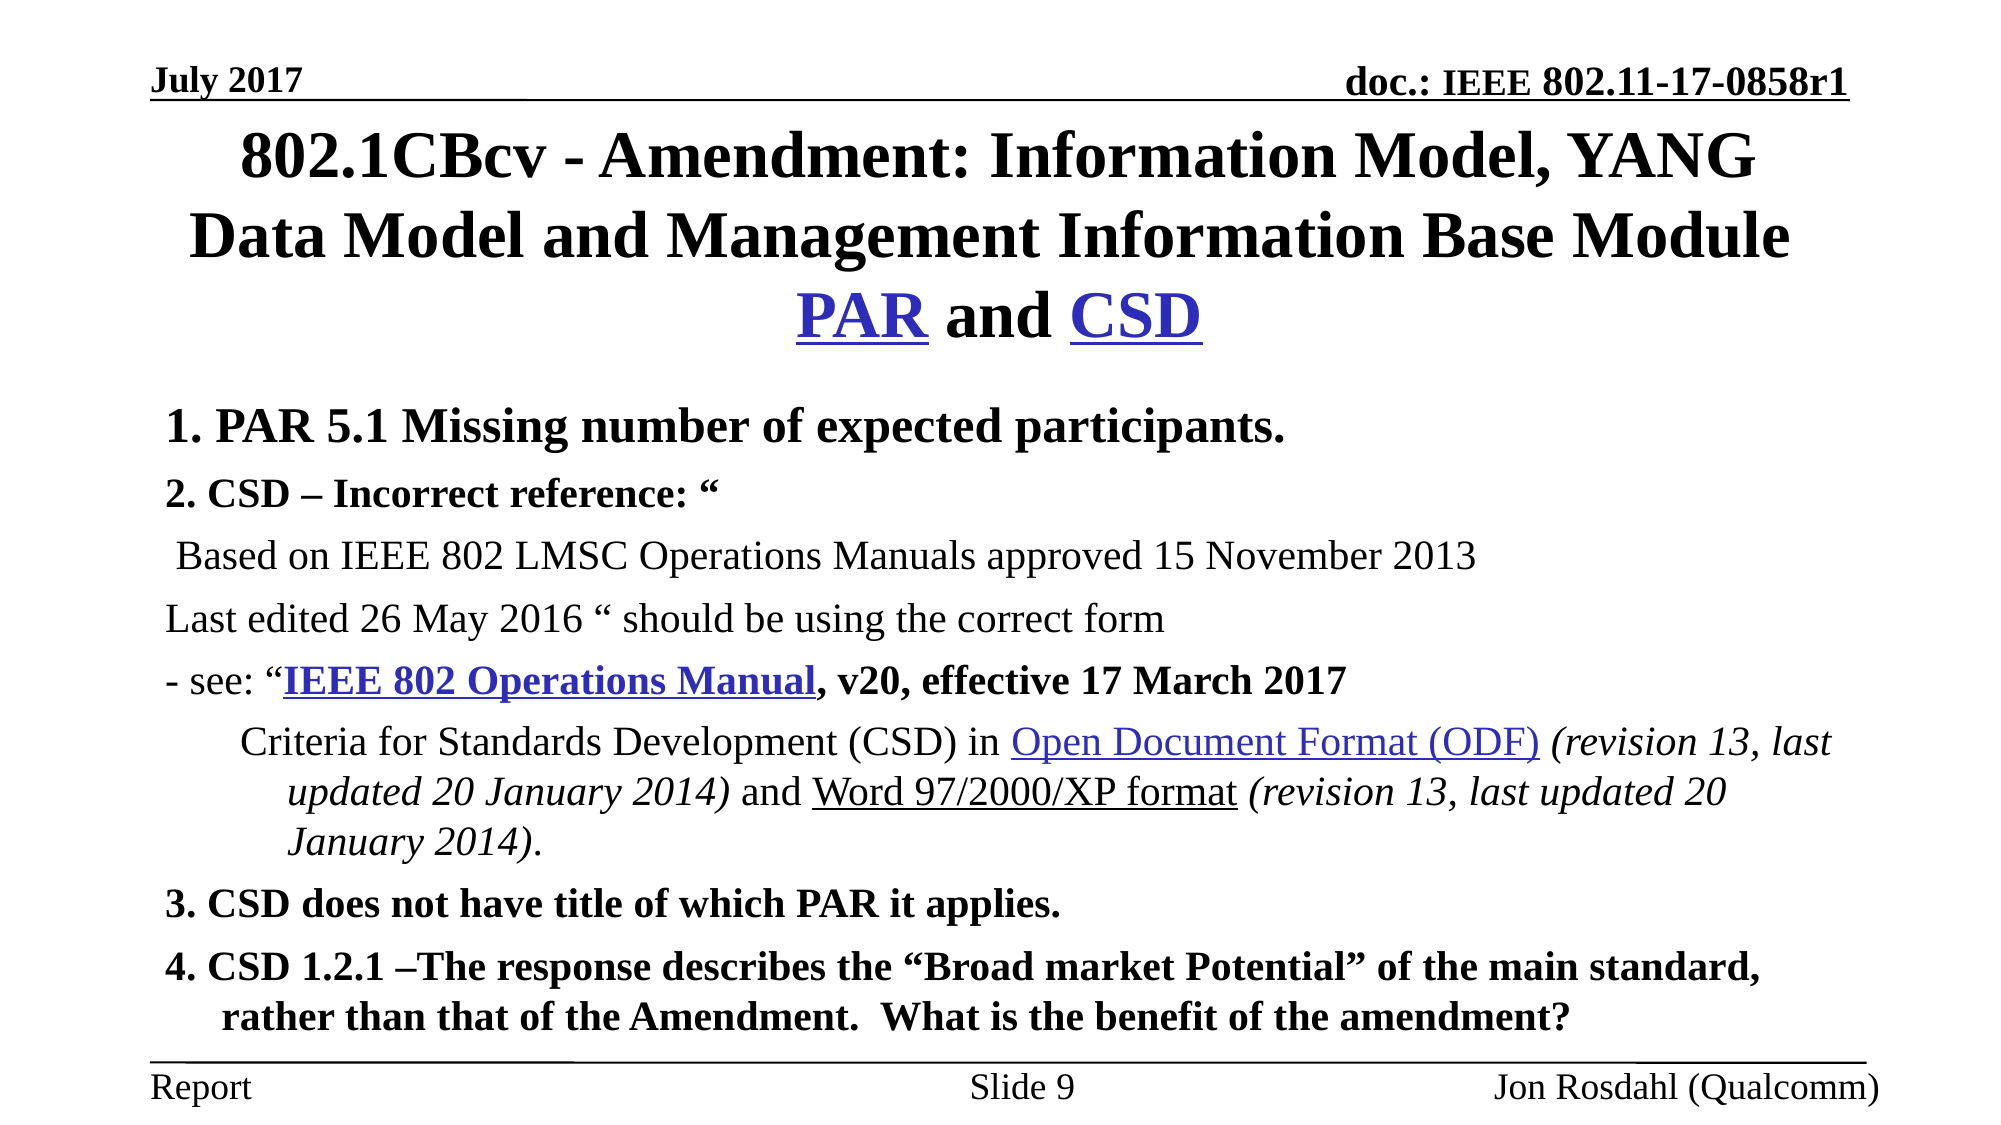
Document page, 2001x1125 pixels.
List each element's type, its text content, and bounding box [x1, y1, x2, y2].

footer Jon Rosdahl (Qualcomm) [1436, 1061, 1881, 1108]
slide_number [149, 49, 431, 100]
list 1. PAR 5.1 Missing number of expected participants. 2. CSD – Incorrect reference: “ Based on IEEE 802 LMSC Operations Manuals approved 15 November 2013 Last edited 26 May 2016 “ should be using the correct form - see: “IEEE 802 Operations Manual, v20, effective 17 March 2017 Criteria for Standards Development (CSD) in Open Document Format (ODF) (revision 13, last updated 20 January 2014) and Word 97/2000/XP format (revision 13, last updated 20 January 2014). 3. CSD does not have title of which PAR it applies. 4. CSD 1.2.1 –The response describes the “Broad market Potential” of the main standard, rather than that of the Amendment. What is the benefit of the amendment? [149, 385, 1850, 1063]
title 802.1CBcv - Amendment: Information Model, YANG Data Model and Management Information Base Module PAR and CSD [149, 112, 1850, 351]
slide_number Slide 9 [950, 1061, 1095, 1125]
